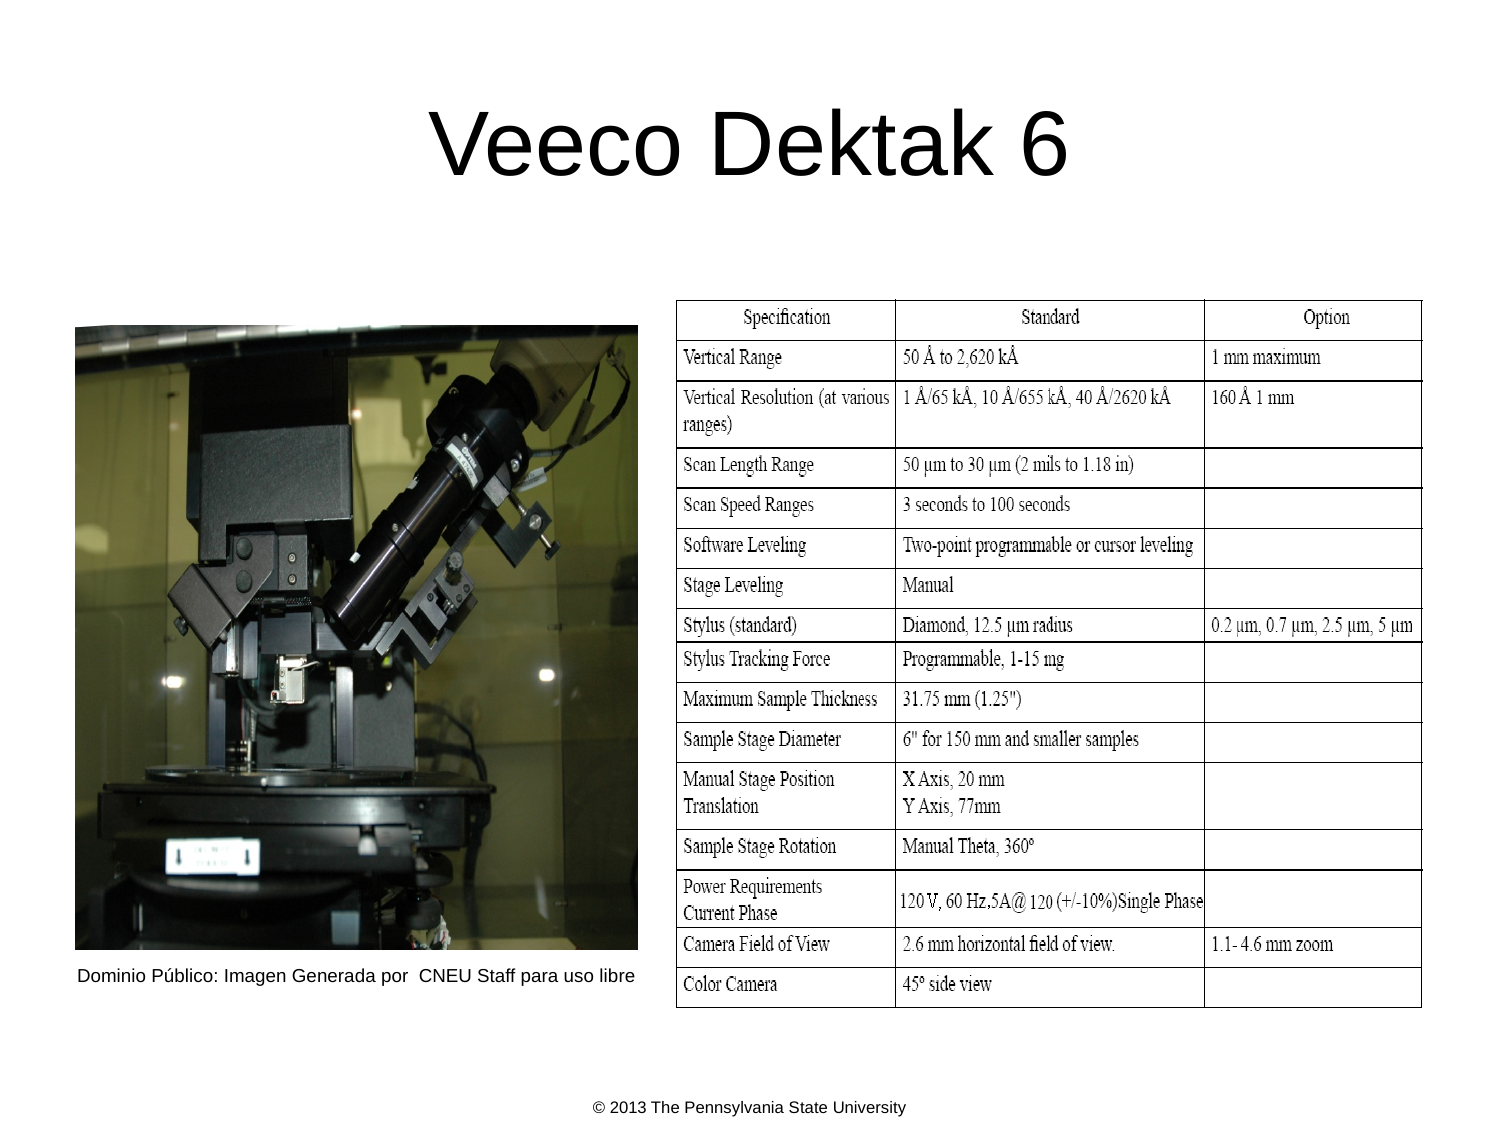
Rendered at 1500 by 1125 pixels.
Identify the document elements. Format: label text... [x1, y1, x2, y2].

text_box Dominio Público: Imagen Generada por CNEU Staff para uso libre [62, 956, 650, 994]
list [674, 299, 1426, 1013]
title Veeco Dektak 6 [74, 44, 1426, 233]
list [74, 325, 638, 951]
